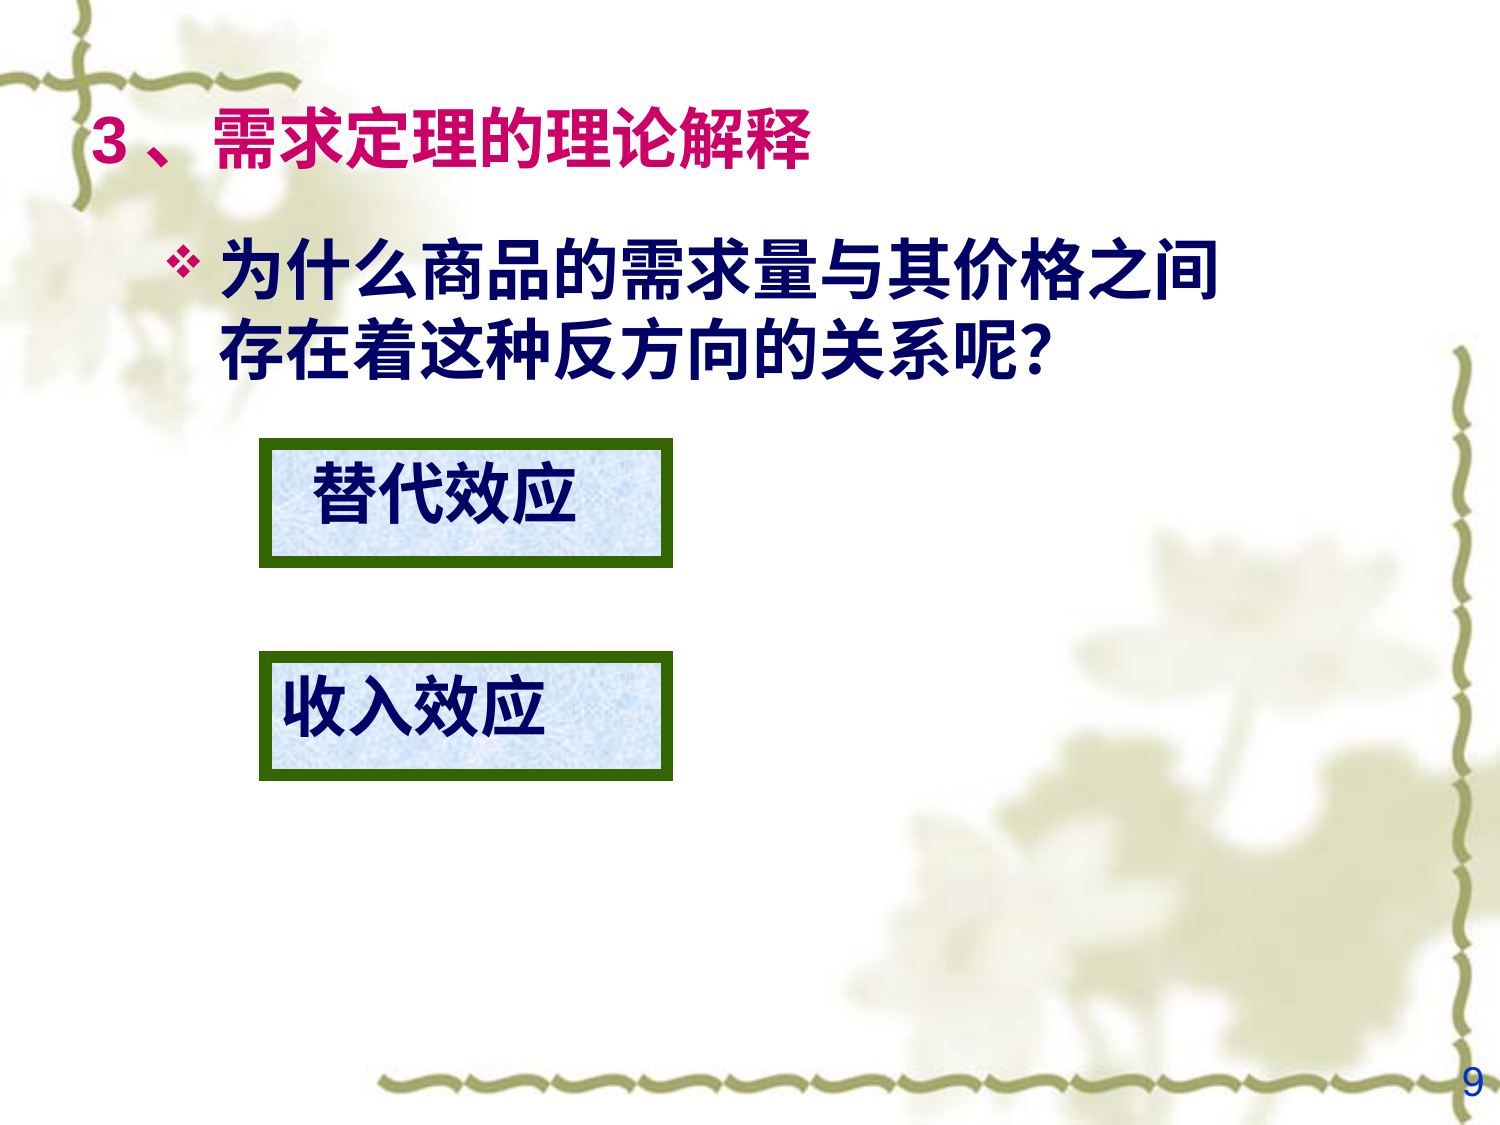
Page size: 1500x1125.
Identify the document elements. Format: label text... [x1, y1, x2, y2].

list 为什么商品的需求量与其价格之间存在着这种反方向的关系呢？ [147, 220, 1294, 398]
text_box 替代效应 [265, 444, 668, 563]
text_box 收入效应 [265, 656, 668, 775]
title 3、需求定理的理论解释 [76, 90, 1447, 185]
picture [0, 0, 1500, 1125]
slide_number 9 [1080, 1046, 1500, 1125]
